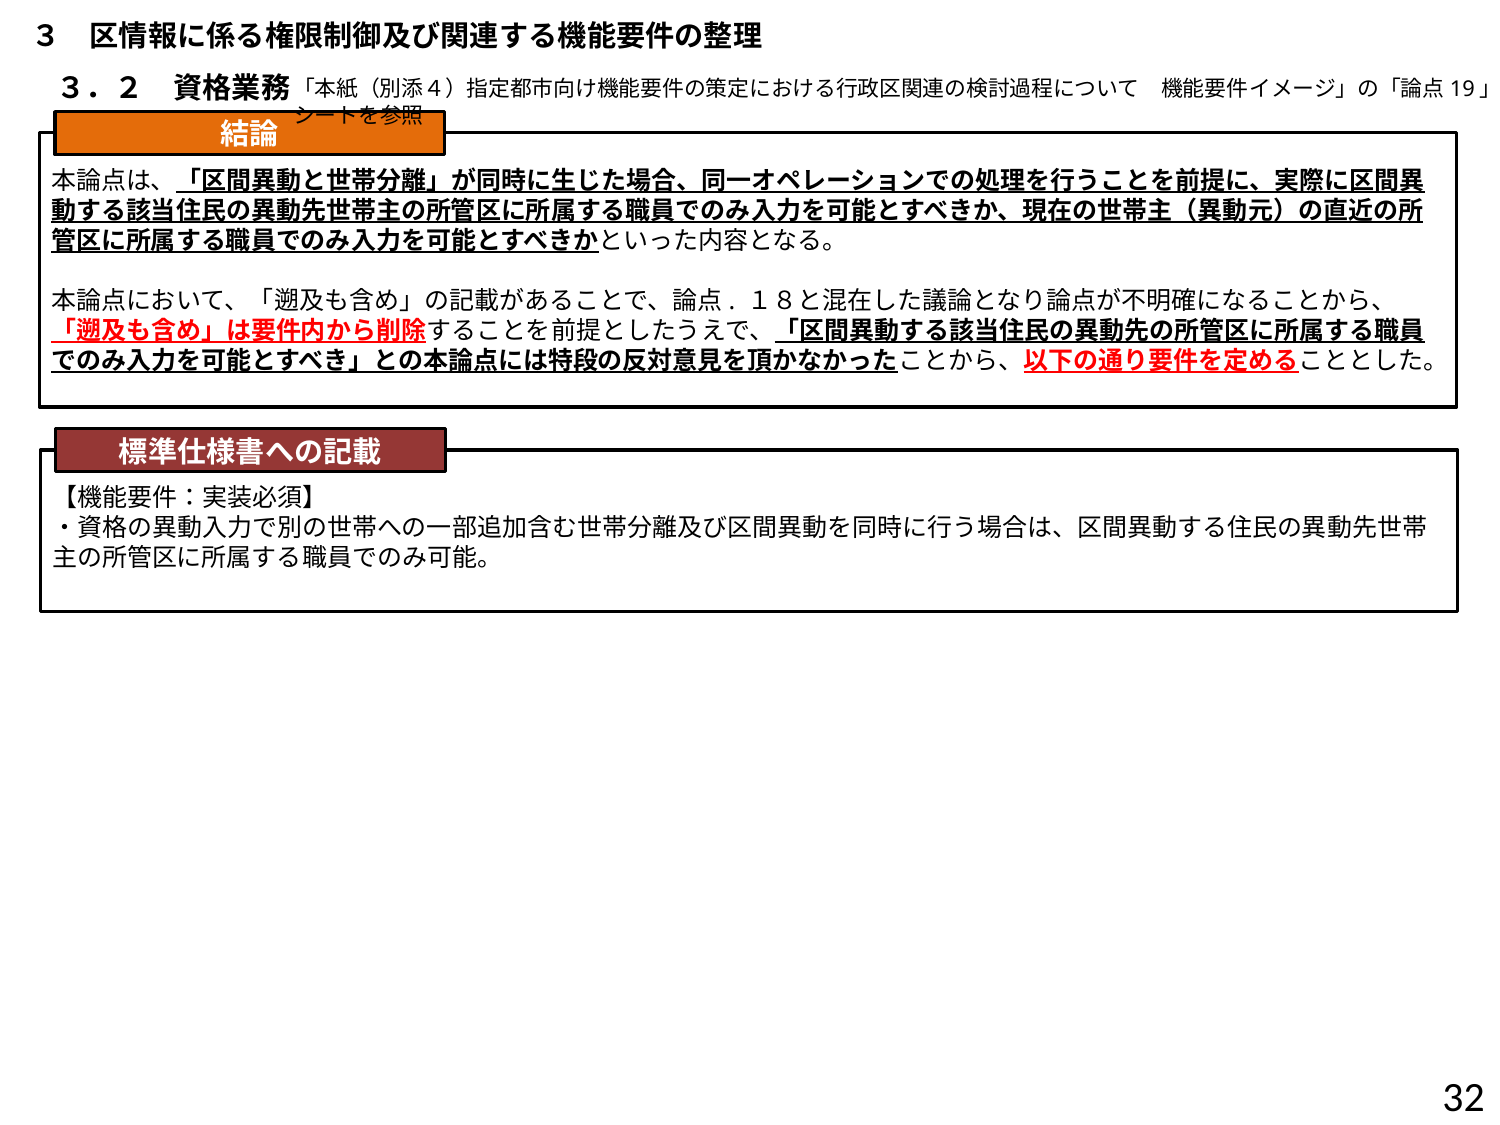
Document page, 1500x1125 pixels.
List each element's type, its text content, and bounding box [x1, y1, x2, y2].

text_box 結論 [53, 110, 447, 157]
text_box ３ 区情報に係る権限制御及び関連する機能要件の整理 [16, 2, 1440, 49]
slide_number 31 [1149, 1065, 1500, 1125]
text_box 本論点は、「区間異動と世帯分離」が同時に生じた場合、同一オペレーションでの処理を行うことを前提に、実際に区間異動する該当住民の異動先世帯主の所管区に所属する職員でのみ入力を可能とすべきか、現在の世帯主（異動元）の直近の所管区に所属する職員でのみ入力を可能とすべきかといった内容となる。 本論点において、「遡及も含め」の記載があることで、論点. １８と混在した議論となり論点が不明確になることから、「遡及も含め」は要件内から削除することを前提としたうえで、「区間異動する該当住民の異動先の所管区に所属する職員でのみ入力を可能とすべき」との本論点には特段の反対意見を頂かなかったことから、以下の通り要件を定めることとした。 [39, 132, 1457, 408]
text_box ３．２ 資格業務 [41, 54, 1465, 100]
text_box 【機能要件：実装必須】 ・資格の異動入力で別の世帯への一部追加含む世帯分離及び区間異動を同時に行う場合は、区間異動する住民の異動先世帯主の所管区に所属する職員でのみ可能。 [40, 449, 1458, 612]
text_box 「本紙（別添４）指定都市向け機能要件の策定における行政区関連の検討過程について 機能要件イメージ」の「論点19」シートを参照 [278, 60, 1500, 112]
text_box 標準仕様書への記載 [54, 427, 448, 474]
